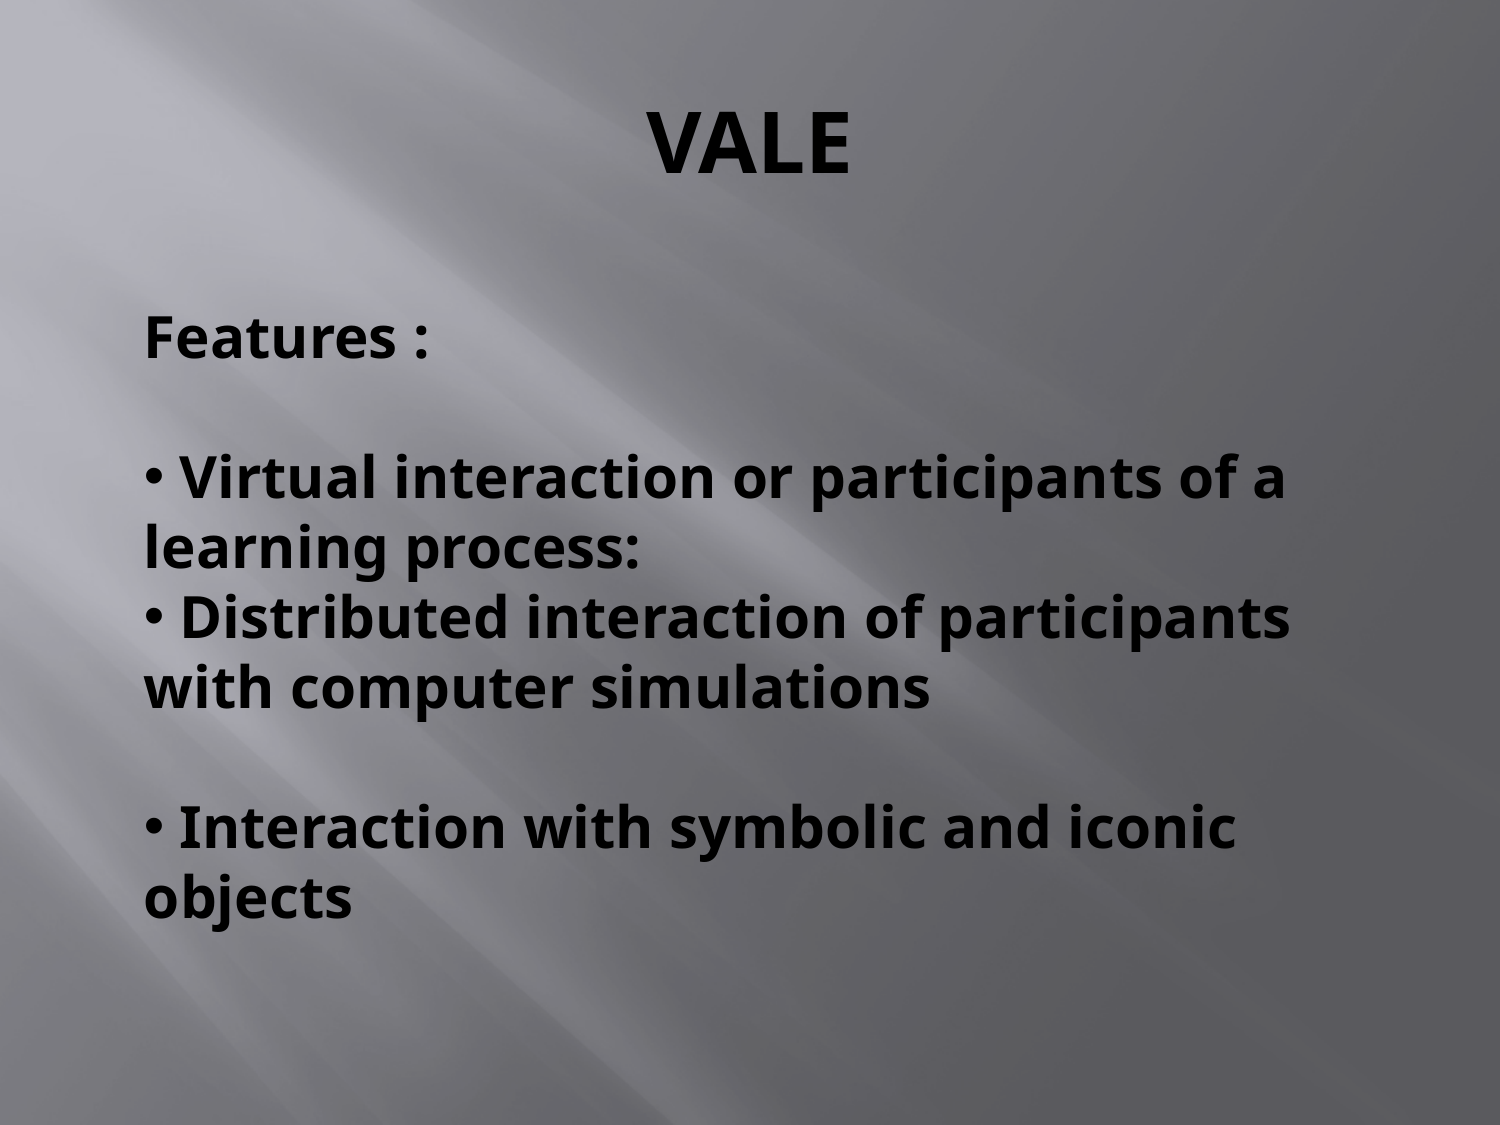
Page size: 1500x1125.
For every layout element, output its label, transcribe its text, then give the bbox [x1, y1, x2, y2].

text_box Features : Virtual interaction or participants of a learning process: Distributed interaction of participants with computer simulations Interaction with symbolic and iconic objects [128, 292, 1404, 1032]
title VALE [75, 45, 1425, 233]
